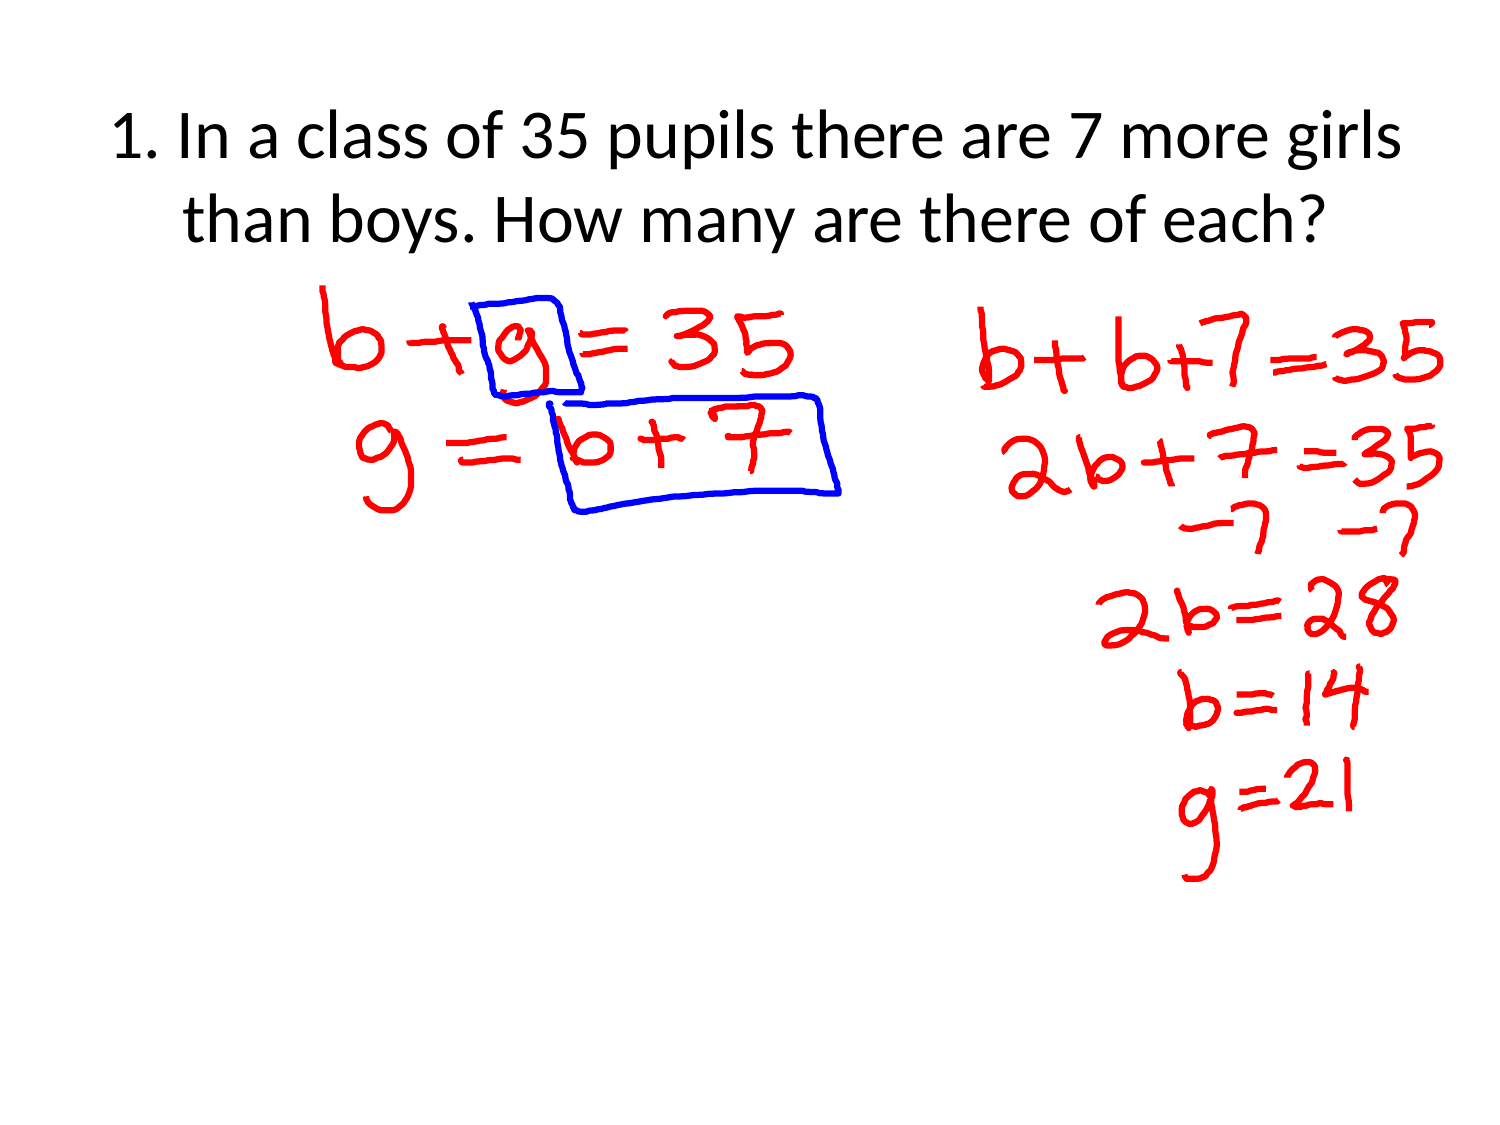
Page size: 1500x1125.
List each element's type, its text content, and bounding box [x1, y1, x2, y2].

text_box [1394, 321, 1442, 381]
text_box [1235, 708, 1278, 714]
text_box [446, 436, 507, 444]
text_box [1273, 363, 1327, 374]
text_box [1360, 577, 1397, 635]
text_box [664, 309, 716, 368]
text_box [1228, 454, 1251, 479]
text_box [1178, 344, 1189, 389]
text_box [1339, 527, 1378, 533]
text_box [1180, 788, 1218, 880]
text_box [548, 394, 840, 513]
text_box [1324, 671, 1357, 696]
text_box [1158, 439, 1165, 459]
text_box [736, 312, 792, 377]
text_box [1219, 449, 1278, 459]
text_box [1185, 360, 1213, 364]
title 1. In a class of 35 pupils there are 7 more girls than boys. How many are there of each? [75, 45, 1438, 300]
text_box [321, 285, 383, 369]
text_box [579, 329, 627, 336]
text_box [1169, 359, 1181, 363]
text_box [1230, 599, 1281, 609]
text_box [1240, 799, 1280, 810]
text_box [503, 394, 539, 405]
text_box [1334, 328, 1385, 382]
text_box [1382, 502, 1416, 556]
text_box [1230, 502, 1267, 555]
text_box [979, 306, 1023, 388]
text_box [1059, 356, 1086, 360]
text_box [1003, 438, 1072, 498]
text_box [1054, 340, 1066, 392]
text_box [408, 339, 445, 344]
text_box [1286, 761, 1334, 808]
text_box [1163, 462, 1173, 487]
text_box [470, 297, 584, 398]
text_box [1179, 522, 1234, 530]
text_box [1306, 578, 1347, 638]
text_box [1209, 425, 1256, 455]
text_box [1352, 665, 1361, 728]
text_box [1304, 672, 1310, 726]
text_box [1345, 758, 1350, 812]
text_box [1236, 615, 1282, 621]
text_box [1078, 436, 1124, 488]
text_box [1239, 788, 1266, 793]
text_box [581, 348, 628, 356]
text_box [1303, 450, 1337, 454]
text_box [1353, 428, 1393, 485]
text_box [1098, 591, 1170, 647]
text_box [460, 457, 521, 464]
text_box [1406, 424, 1441, 488]
text_box [1143, 457, 1195, 464]
text_box [358, 422, 412, 512]
text_box [1299, 462, 1346, 469]
text_box [441, 325, 463, 375]
text_box [1117, 316, 1159, 389]
text_box [1179, 671, 1219, 729]
text_box [1199, 313, 1248, 387]
text_box [1176, 589, 1218, 634]
text_box [1236, 692, 1274, 697]
text_box [1359, 686, 1369, 693]
text_box [1270, 356, 1317, 361]
